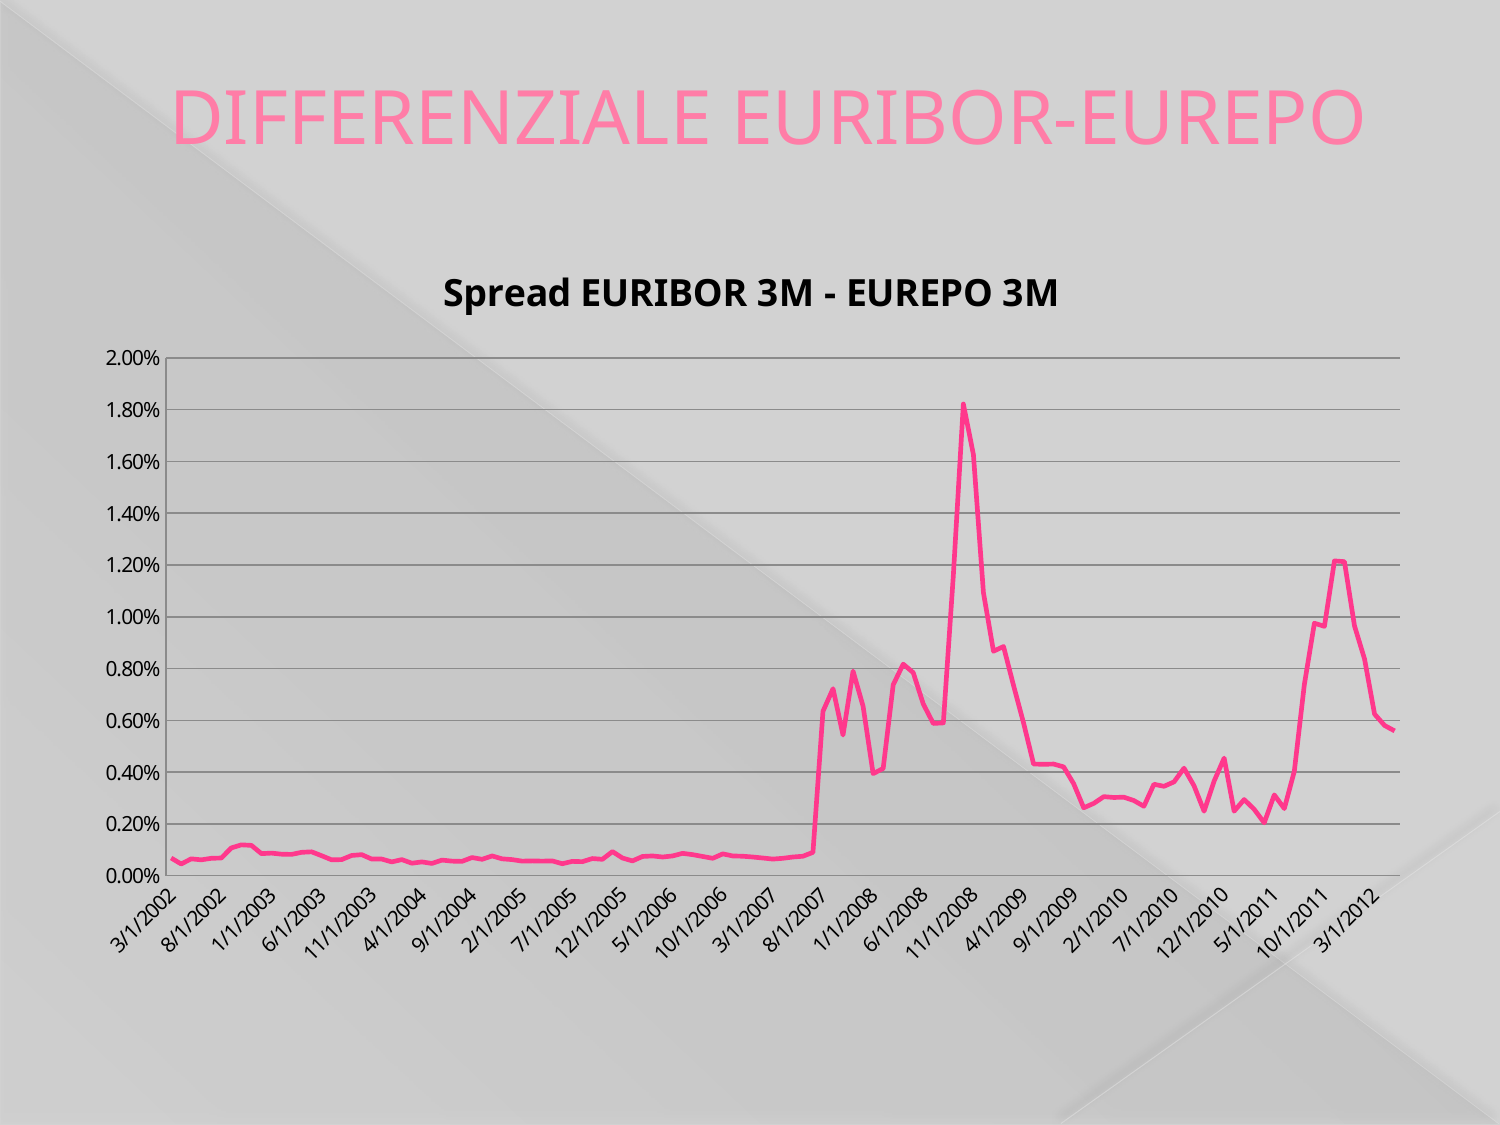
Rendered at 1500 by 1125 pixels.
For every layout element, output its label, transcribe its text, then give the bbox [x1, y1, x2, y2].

chart [76, 231, 1427, 982]
title DIFFERENZIALE EURIBOR-EUREPO [75, 43, 1425, 185]
